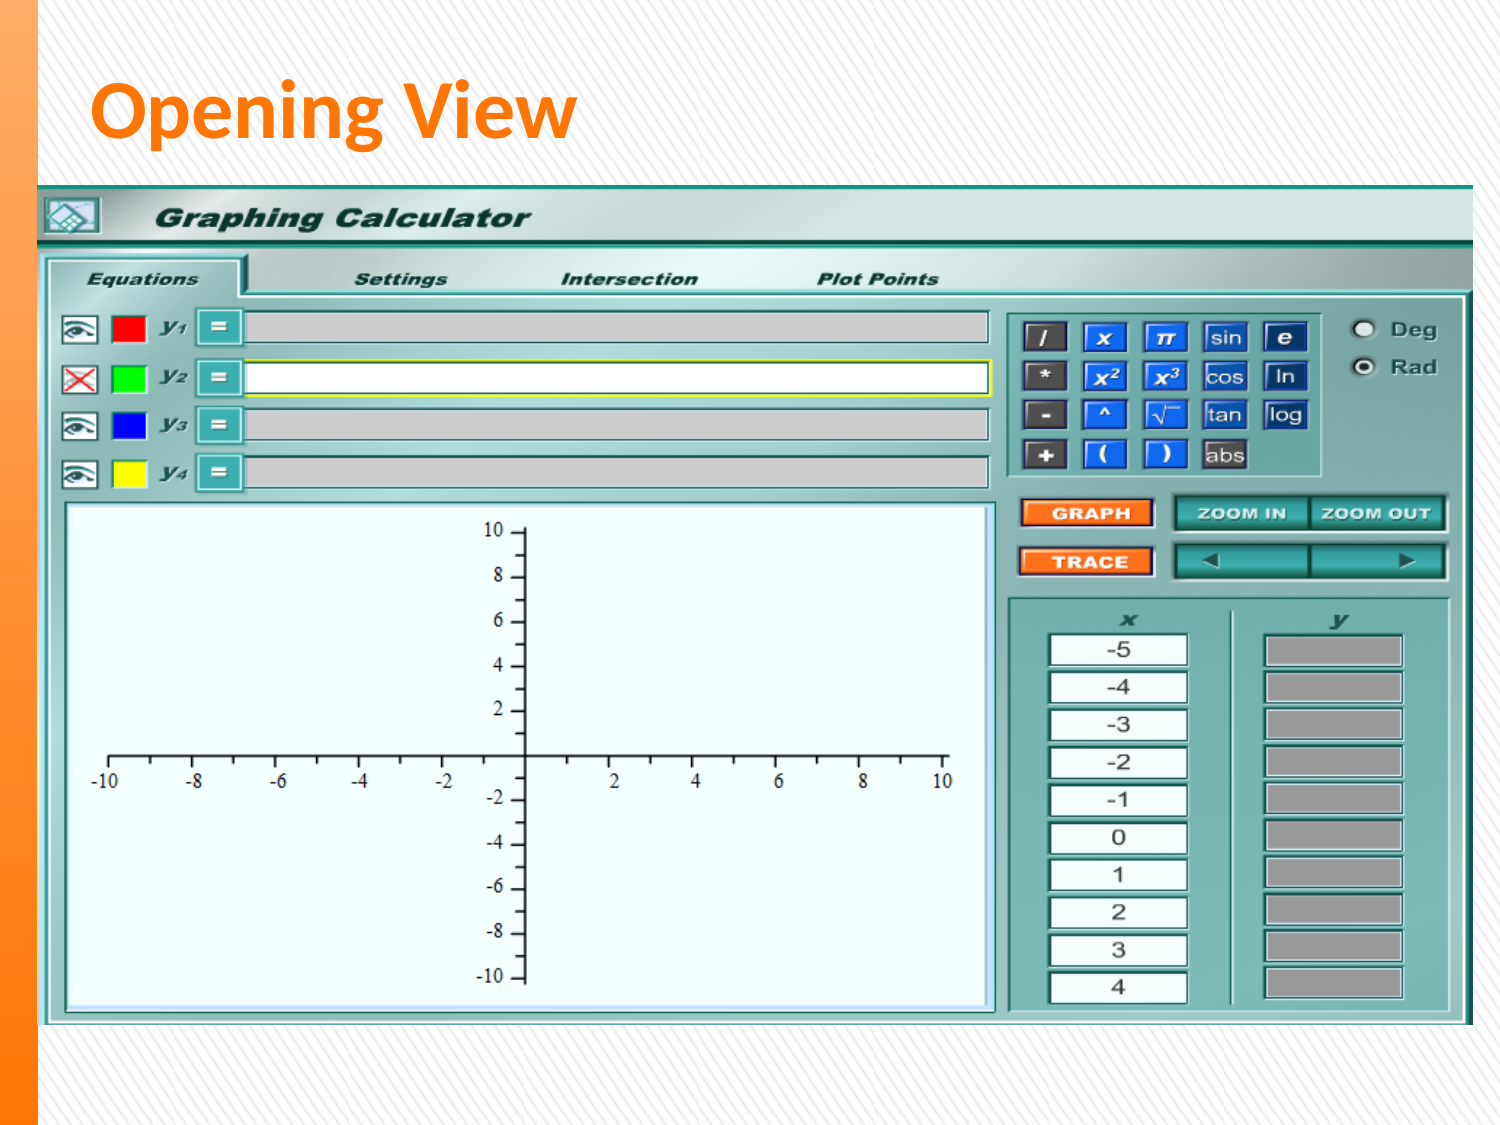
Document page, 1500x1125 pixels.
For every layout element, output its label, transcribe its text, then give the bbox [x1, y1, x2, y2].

picture [37, 185, 1473, 1026]
title Opening View [75, 45, 1425, 163]
